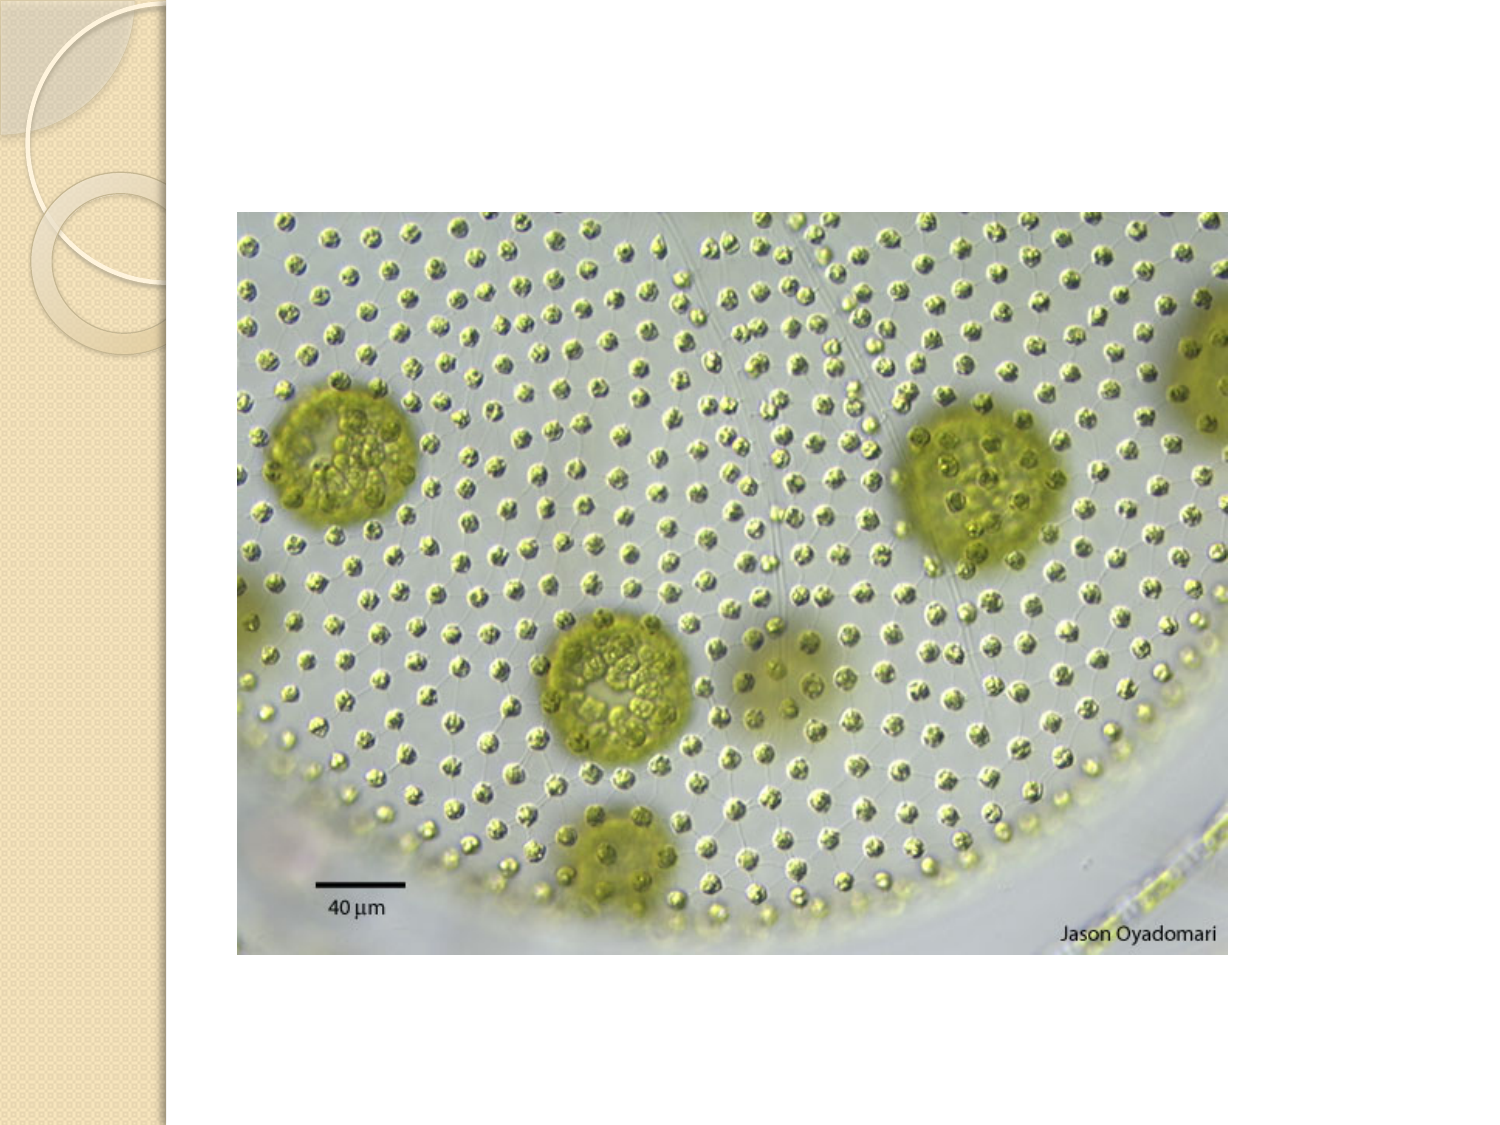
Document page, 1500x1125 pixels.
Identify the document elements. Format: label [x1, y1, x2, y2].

list [237, 212, 1228, 956]
